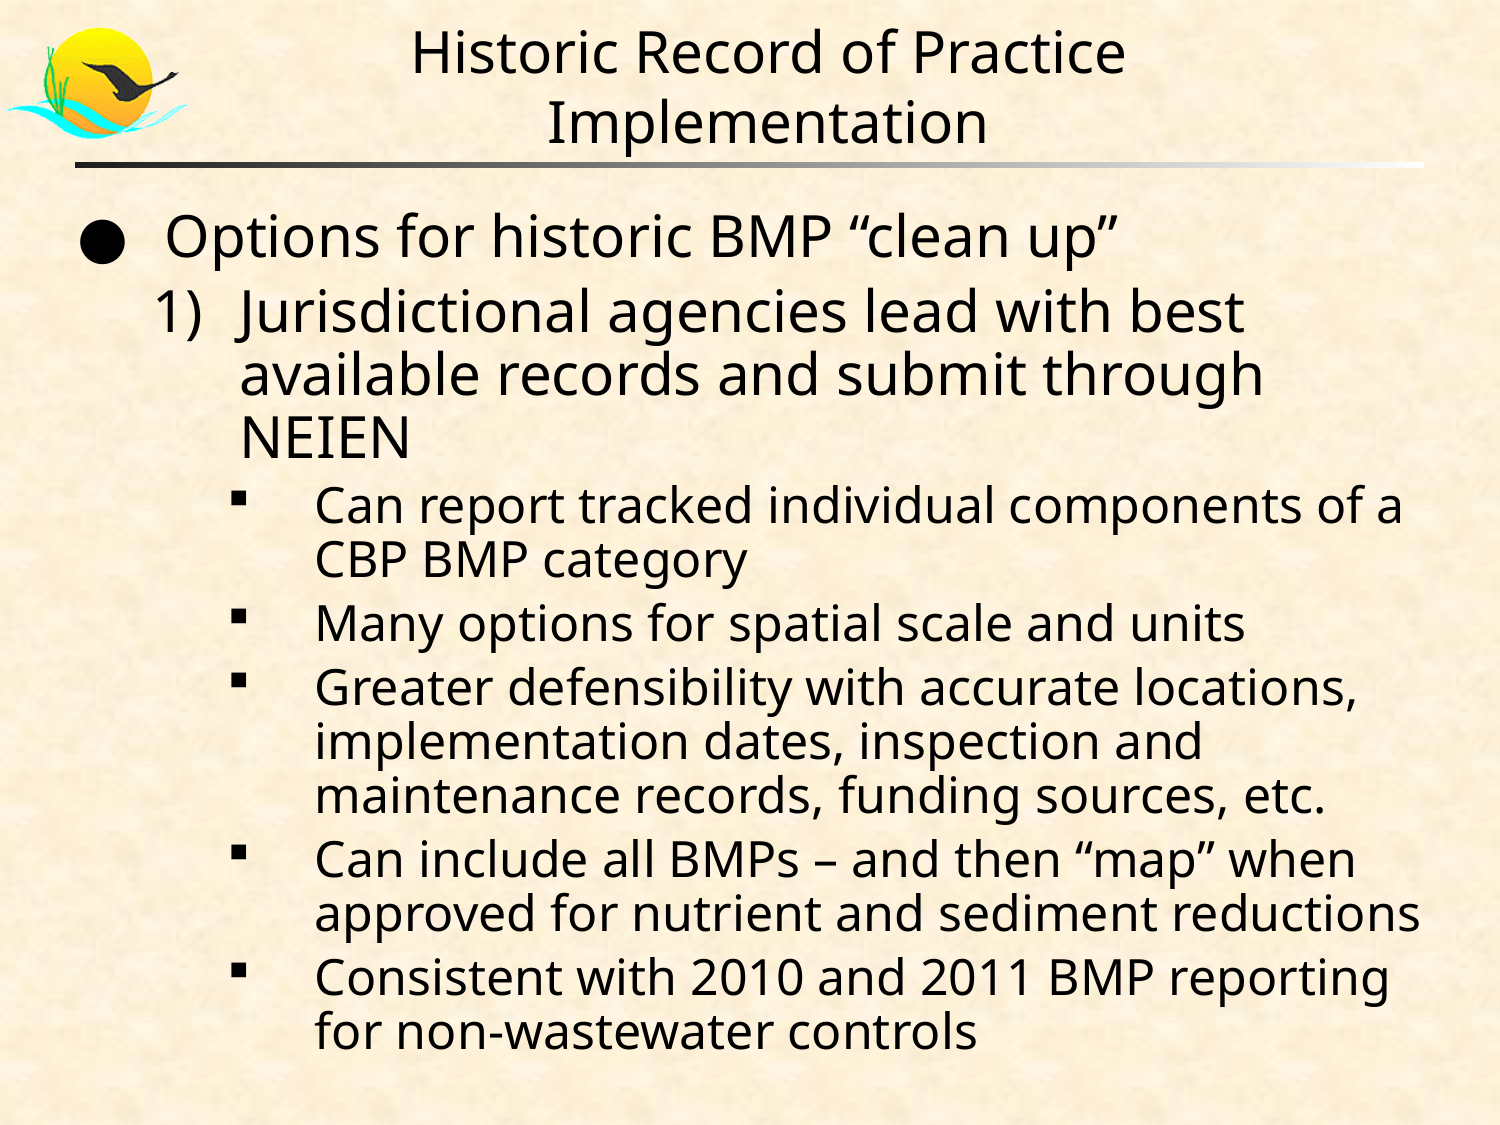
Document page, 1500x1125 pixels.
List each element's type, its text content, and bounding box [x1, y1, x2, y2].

text_box [75, 162, 1425, 168]
picture [0, 0, 1500, 1125]
title Historic Record of Practice Implementation [174, 37, 1363, 162]
text_box Options for historic BMP “clean up” Jurisdictional agencies lead with best available records and submit through NEIEN Can report tracked individual components of a CBP BMP category Many options for spatial scale and units Greater defensibility with accurate locations, implementation dates, inspection and maintenance records, funding sources, etc. Can include all BMPs – and then “map” when approved for nutrient and sediment reductions Consistent with 2010 and 2011 BMP reporting for non-wastewater controls [62, 199, 1463, 875]
